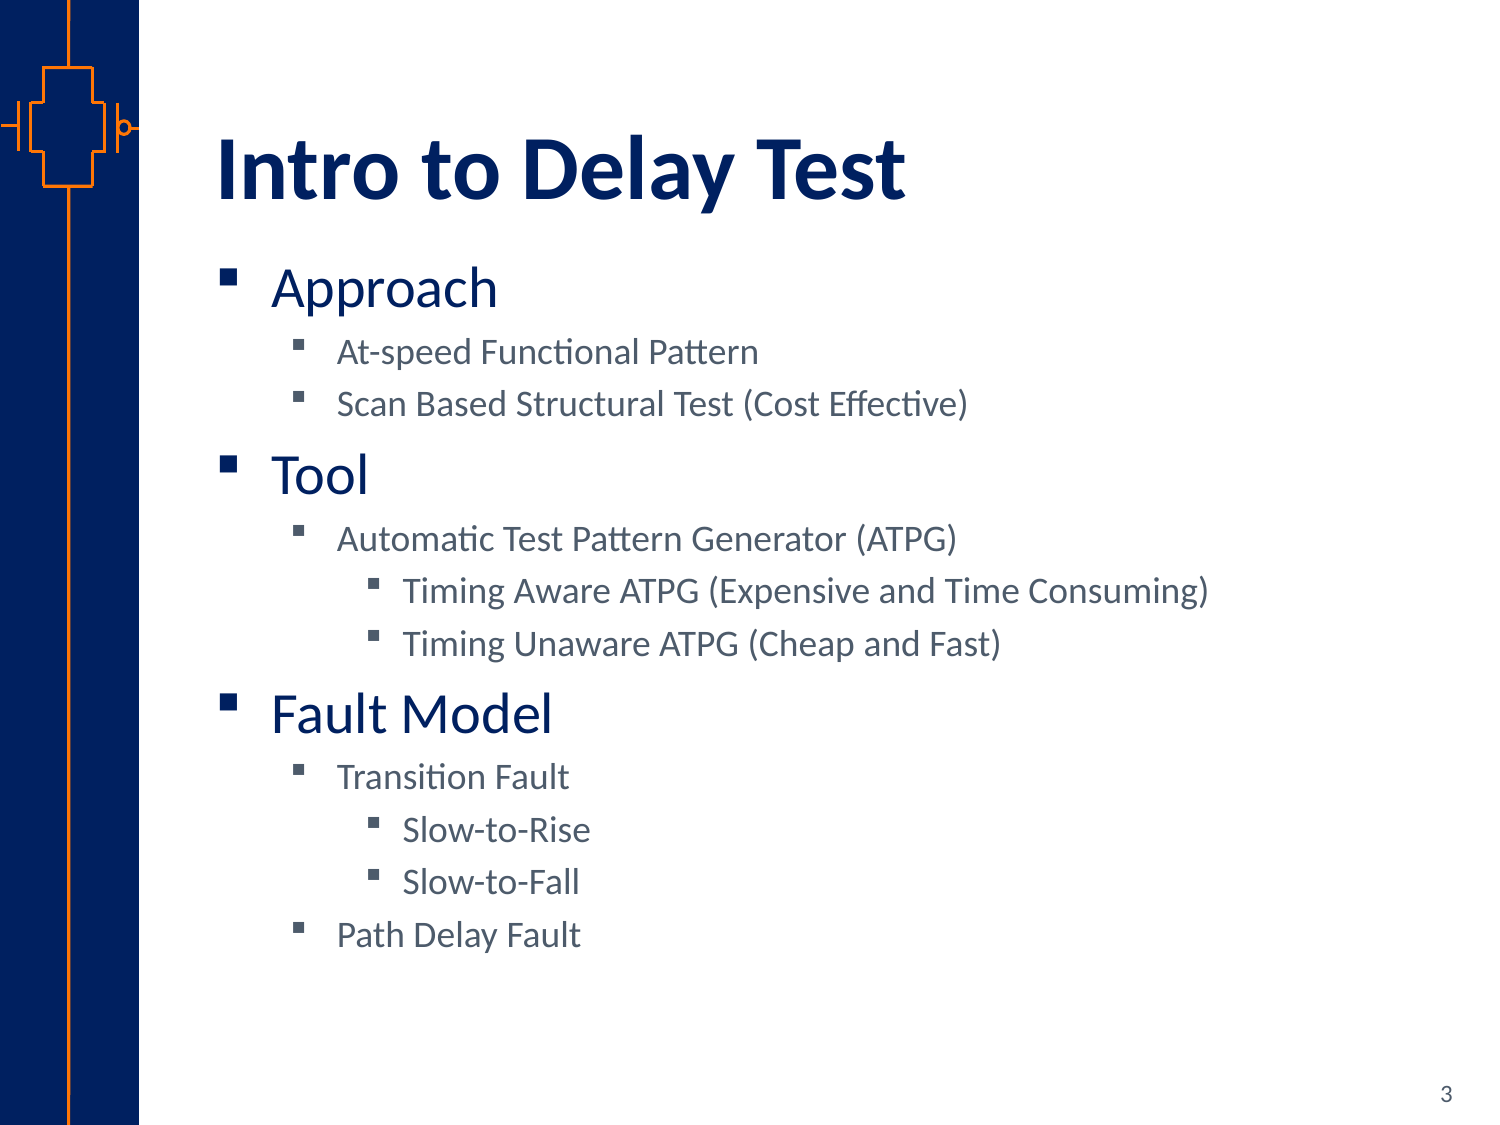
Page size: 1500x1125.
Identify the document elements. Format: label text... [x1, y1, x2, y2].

title Intro to Delay Test [200, 37, 1388, 225]
slide_number 3 [1425, 1062, 1488, 1123]
list Approach At-speed Functional Pattern Scan Based Structural Test (Cost Effective) Tool Automatic Test Pattern Generator (ATPG) Timing Aware ATPG (Expensive and Time Consuming) Timing Unaware ATPG (Cheap and Fast) Fault Model Transition Fault Slow-to-Rise Slow-to-Fall Path Delay Fault [200, 242, 1425, 1043]
